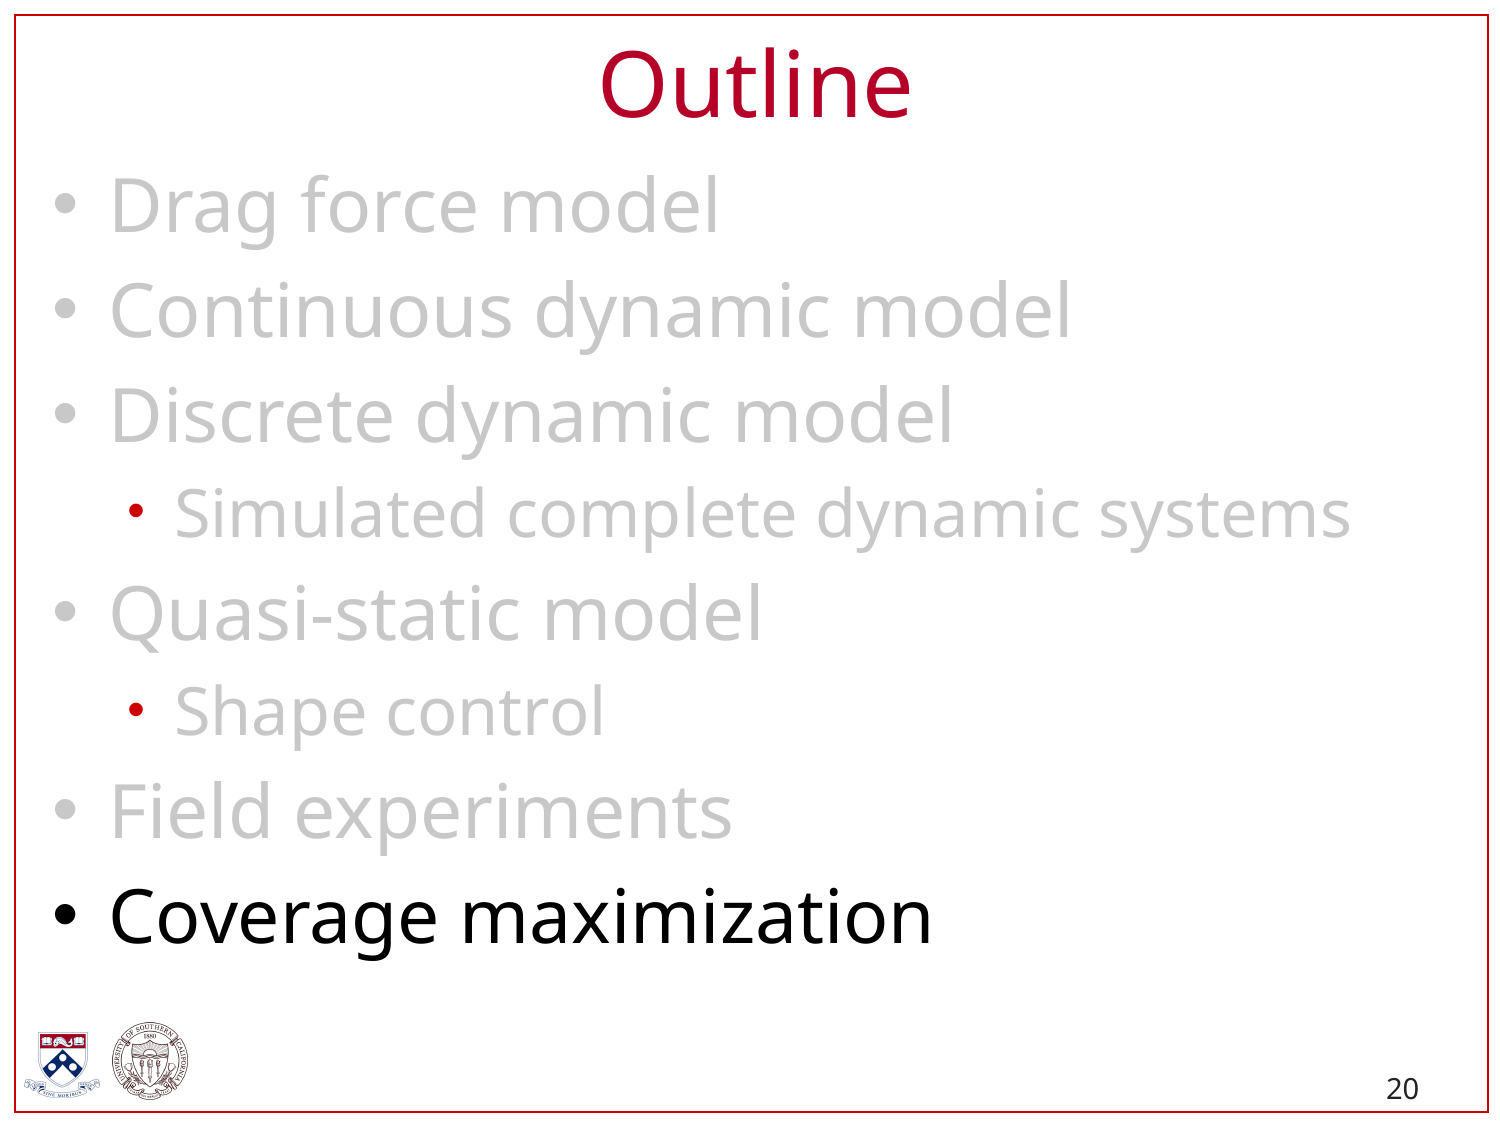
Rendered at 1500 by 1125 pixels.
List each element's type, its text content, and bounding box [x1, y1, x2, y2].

picture [24, 1032, 100, 1098]
title Outline [36, 24, 1476, 138]
list Drag force model Continuous dynamic model Discrete dynamic model Simulated complete dynamic systems Quasi-static model Shape control Field experiments Coverage maximization [36, 149, 1476, 1051]
